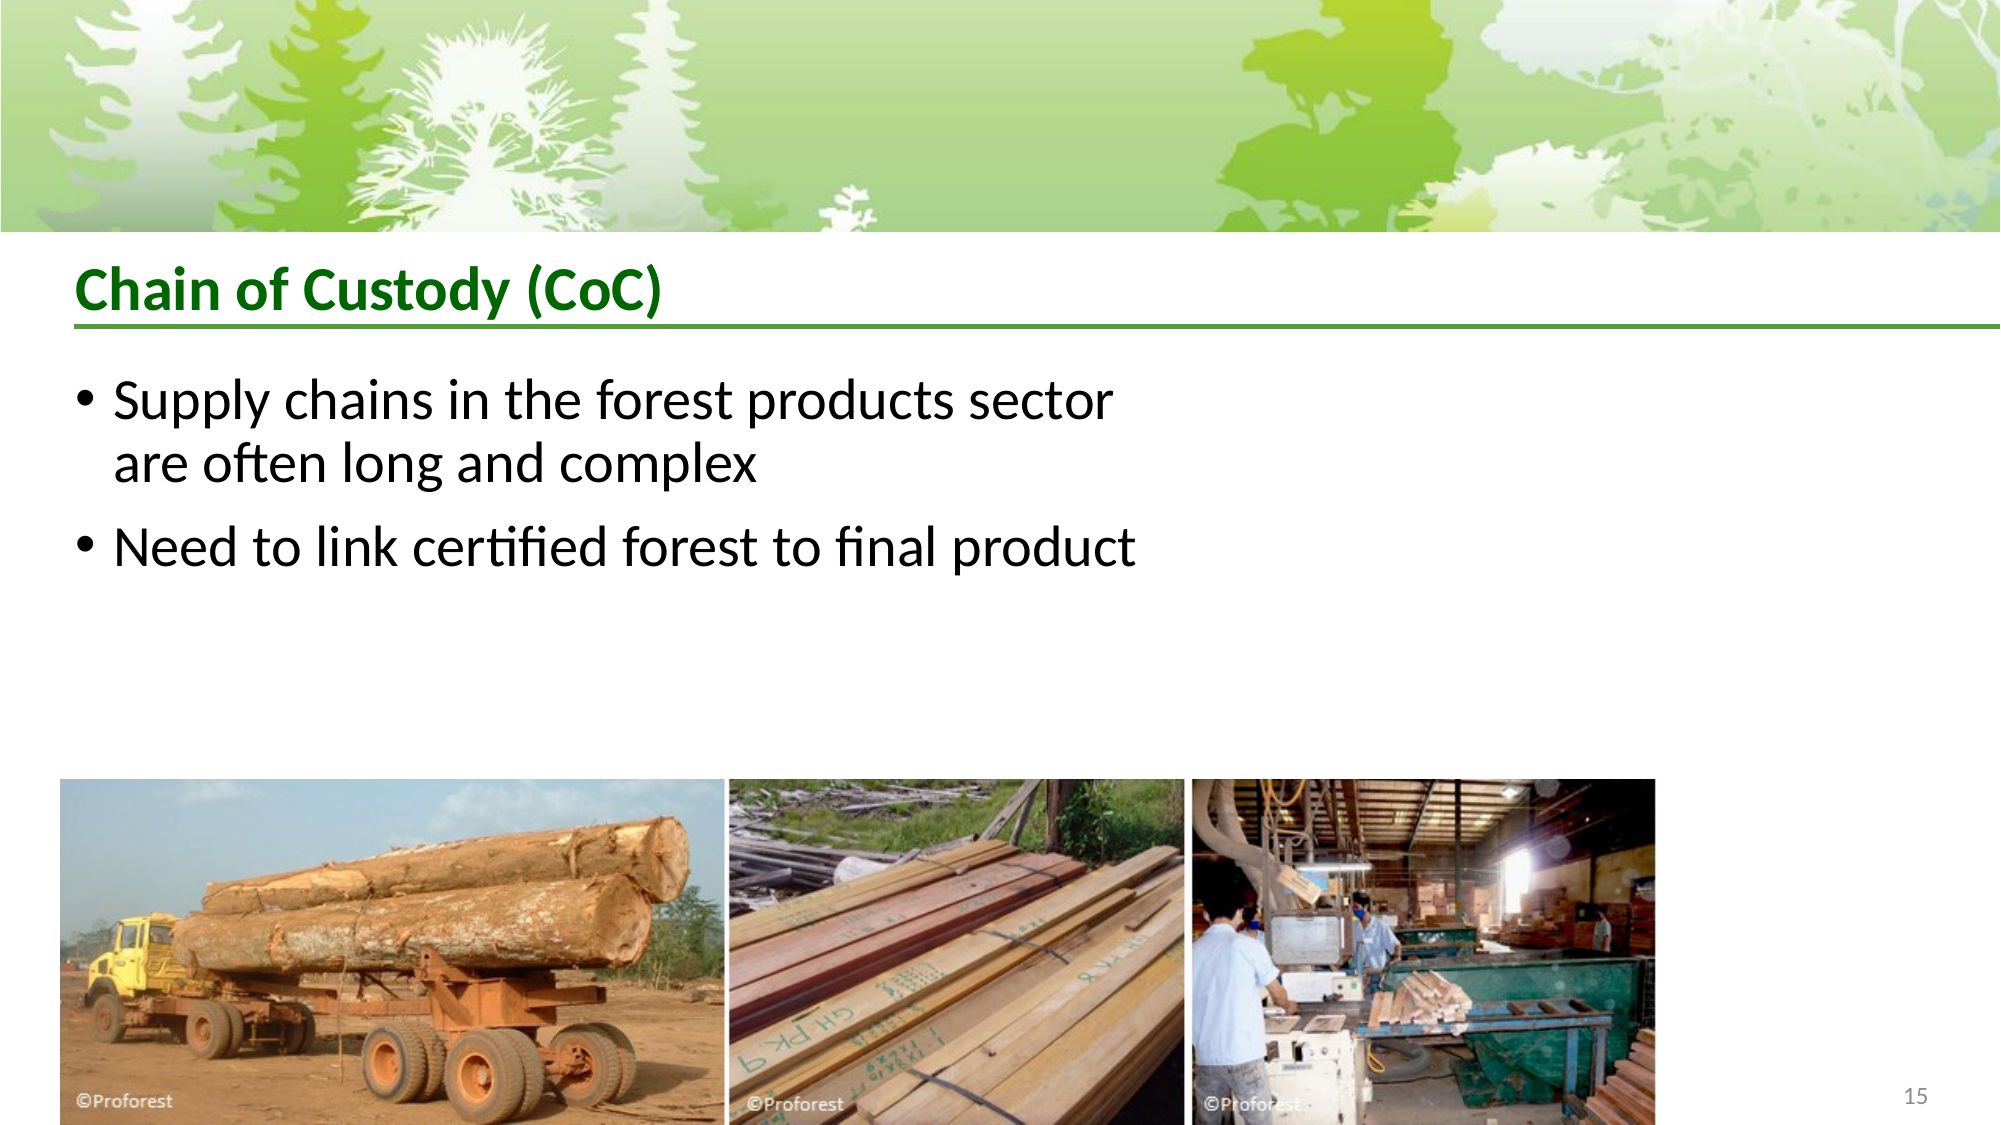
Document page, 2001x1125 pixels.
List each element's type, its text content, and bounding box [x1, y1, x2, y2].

list Supply chains in the forest products sector are often long and complex Need to link certified forest to final product [60, 362, 1185, 779]
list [60, 779, 1657, 1125]
slide_number 15 [1657, 1065, 1944, 1125]
picture [0, 0, 2000, 232]
title Chain of Custody (CoC) [60, 196, 1411, 384]
